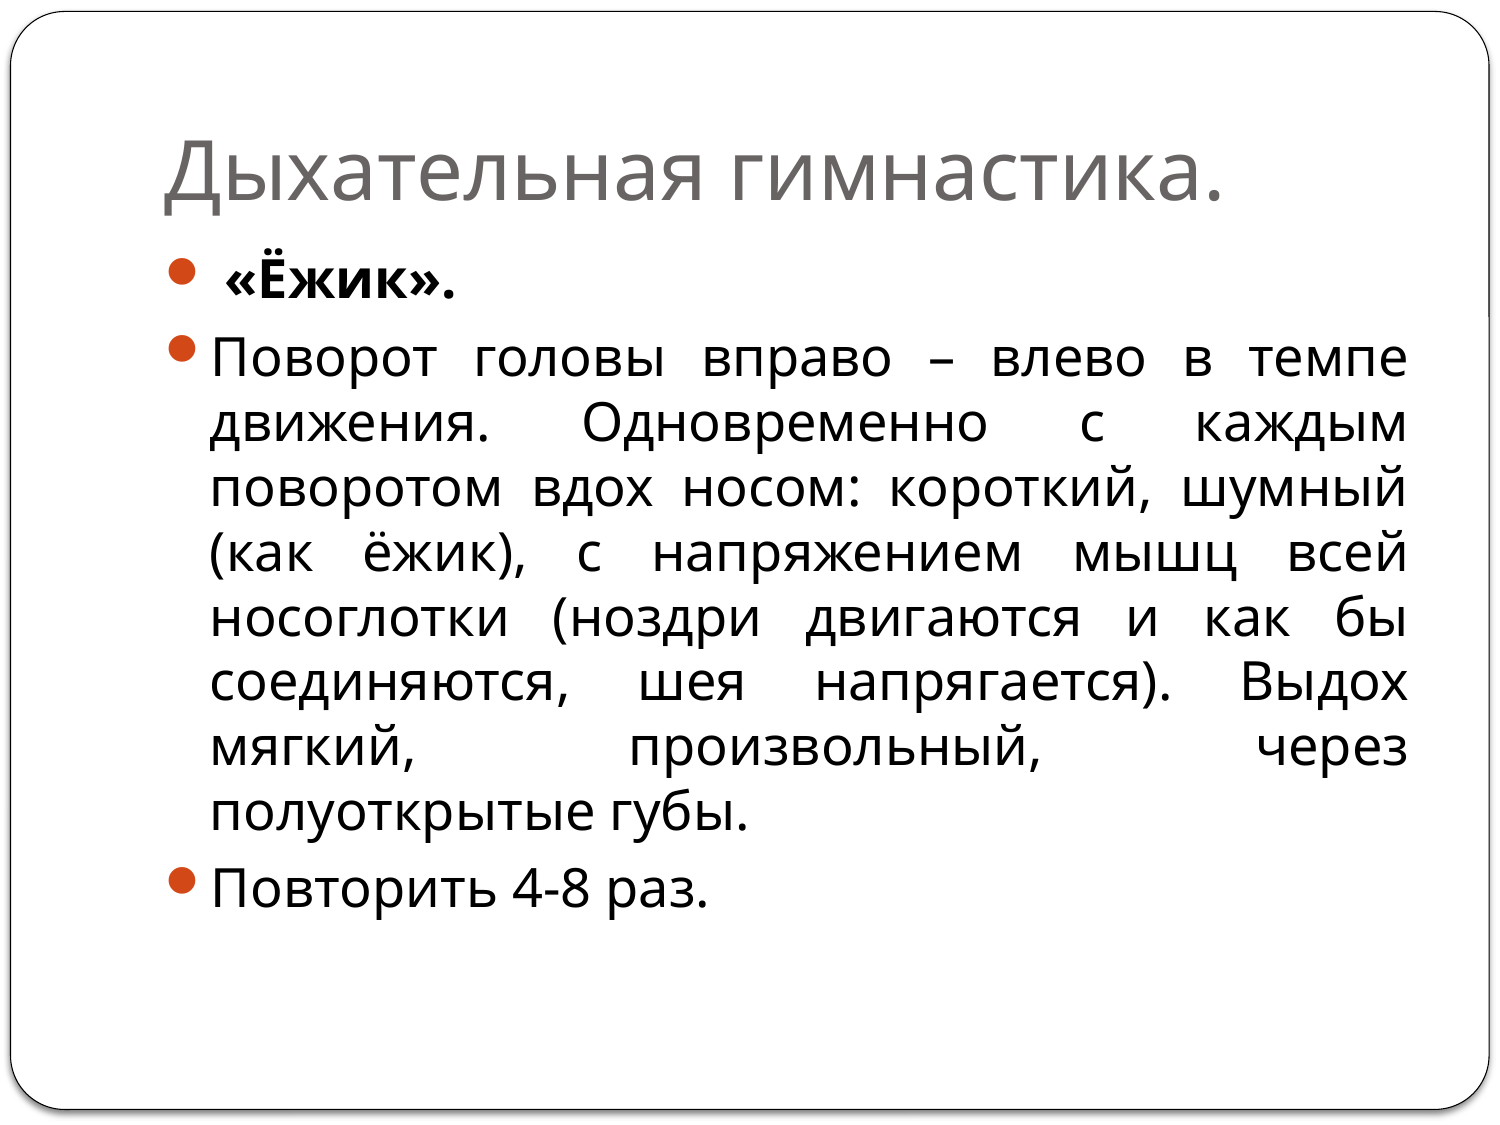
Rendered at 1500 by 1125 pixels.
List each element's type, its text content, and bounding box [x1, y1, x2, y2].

title Дыхательная гимнастика. [150, 45, 1425, 233]
list «Ёжик». Поворот головы вправо – влево в темпе движения. Одновременно с каждым поворотом вдох носом: короткий, шумный (как ёжик), с напряжением мышц всей носоглотки (ноздри двигаются и как бы соединяются, шея напрягается). Выдох мягкий, произвольный, через полуоткрытые губы. Повторить 4-8 раз. [150, 237, 1425, 988]
